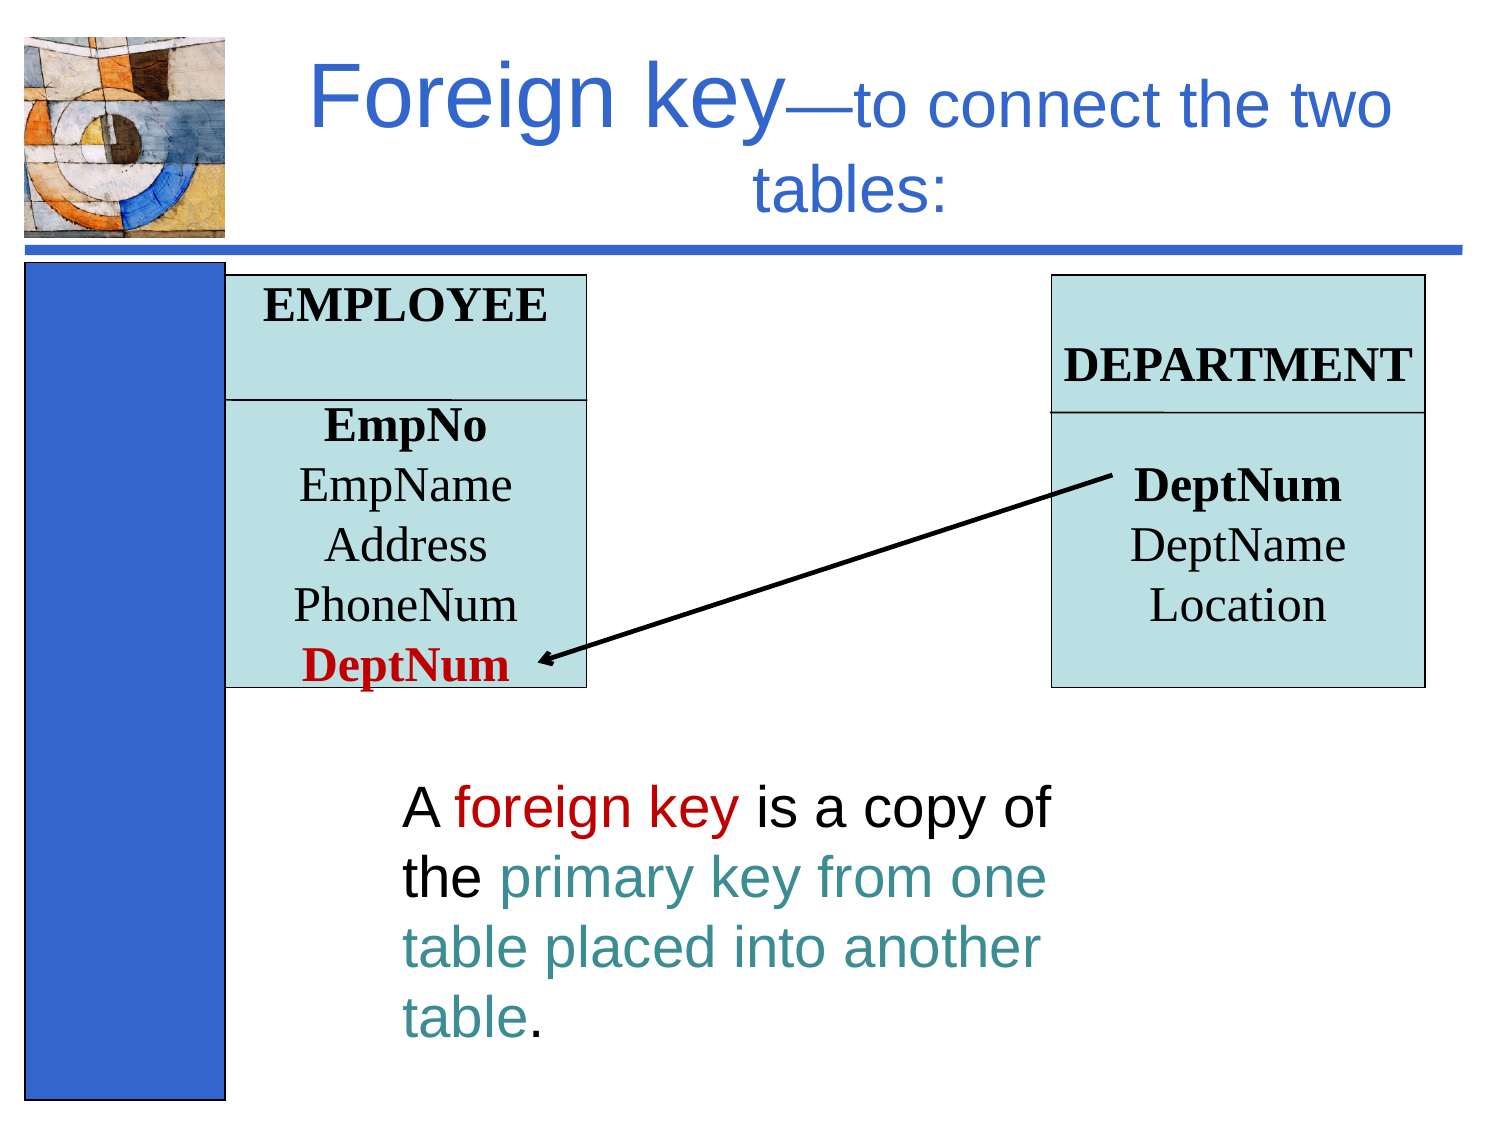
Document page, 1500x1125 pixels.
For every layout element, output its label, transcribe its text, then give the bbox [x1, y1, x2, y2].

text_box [537, 474, 1113, 663]
text_box DEPARTMENT DeptNum DeptName Location [1051, 275, 1425, 412]
text_box DEPARTMENT DeptNum DeptName Location [1051, 413, 1425, 688]
picture [24, 37, 225, 238]
text_box EMPLOYEE EmpNo EmpName Address PhoneNum DeptNum [225, 275, 587, 688]
title Foreign key—to connect the two tables: [204, 37, 1498, 226]
text_box A foreign key is a copy of the primary key from one table placed into another table. [387, 761, 1138, 1056]
